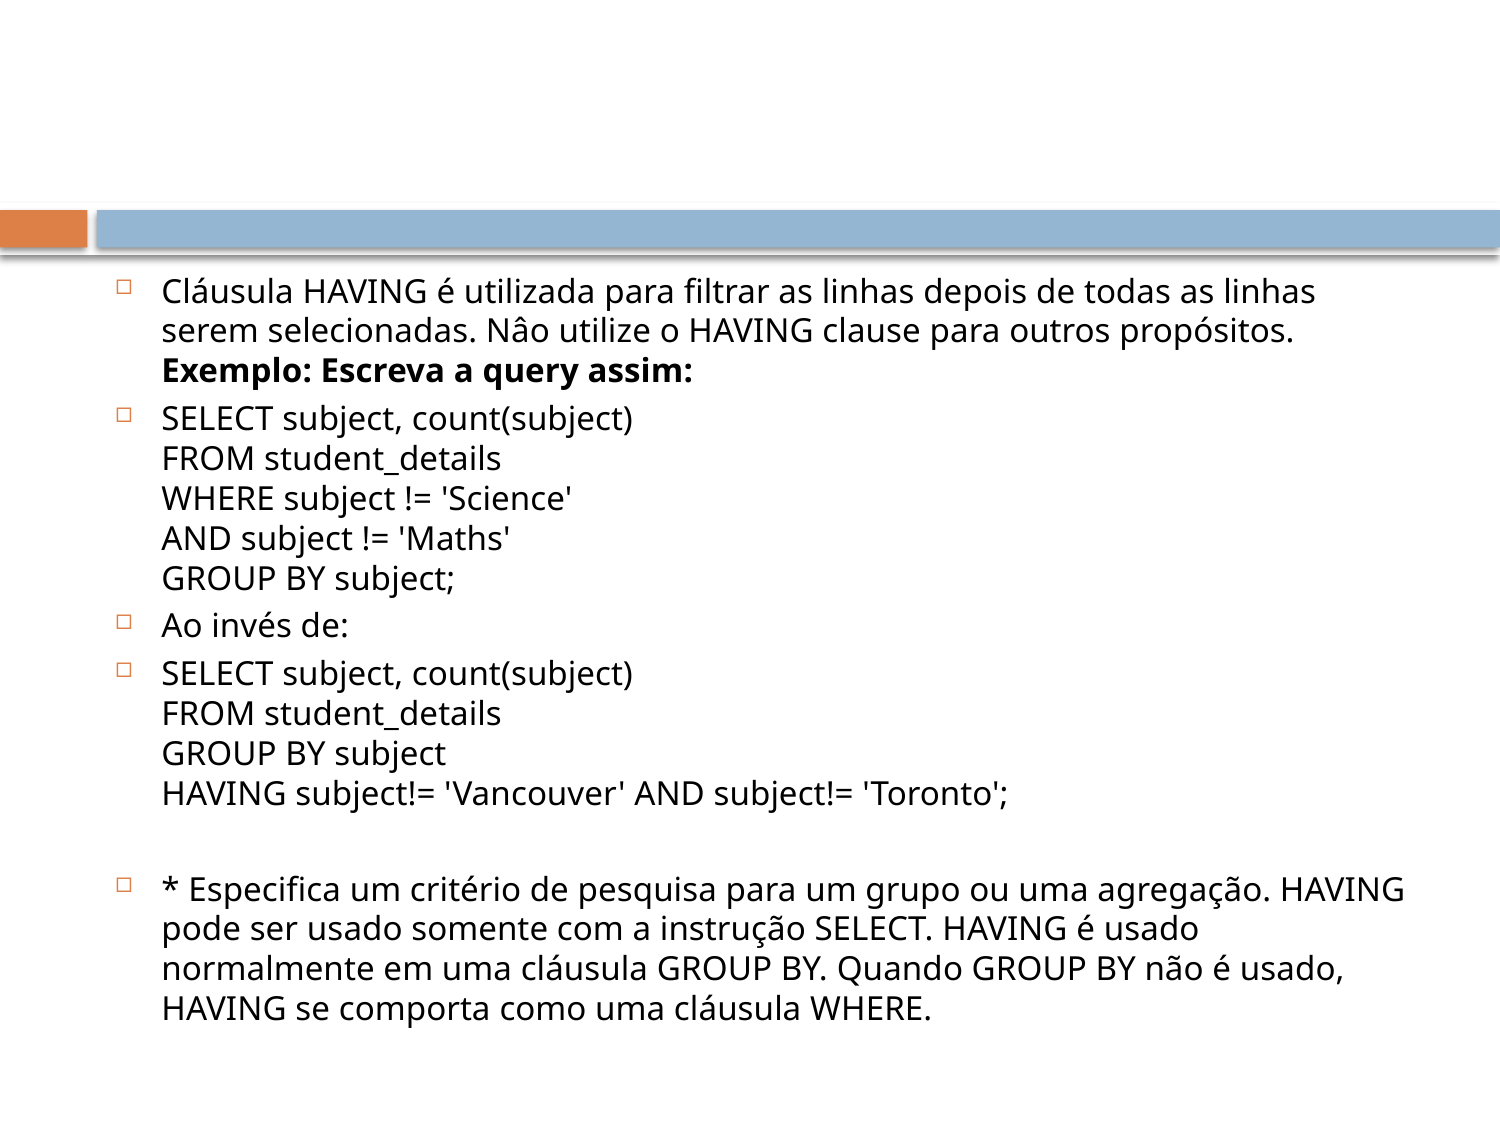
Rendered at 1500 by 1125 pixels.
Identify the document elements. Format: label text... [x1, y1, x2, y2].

list Cláusula HAVING é utilizada para filtrar as linhas depois de todas as linhas serem selecionadas. Nâo utilize o HAVING clause para outros propósitos. Exemplo: Escreva a query assim: SELECT subject, count(subject) FROM student_details WHERE subject != 'Science' AND subject != 'Maths' GROUP BY subject; Ao invés de: SELECT subject, count(subject) FROM student_details GROUP BY subject HAVING subject!= 'Vancouver' AND subject!= 'Toronto'; * Especifica um critério de pesquisa para um grupo ou uma agregação. HAVING pode ser usado somente com a instrução SELECT. HAVING é usado normalmente em uma cláusula GROUP BY. Quando GROUP BY não é usado, HAVING se comporta como uma cláusula WHERE. [100, 262, 1438, 1038]
